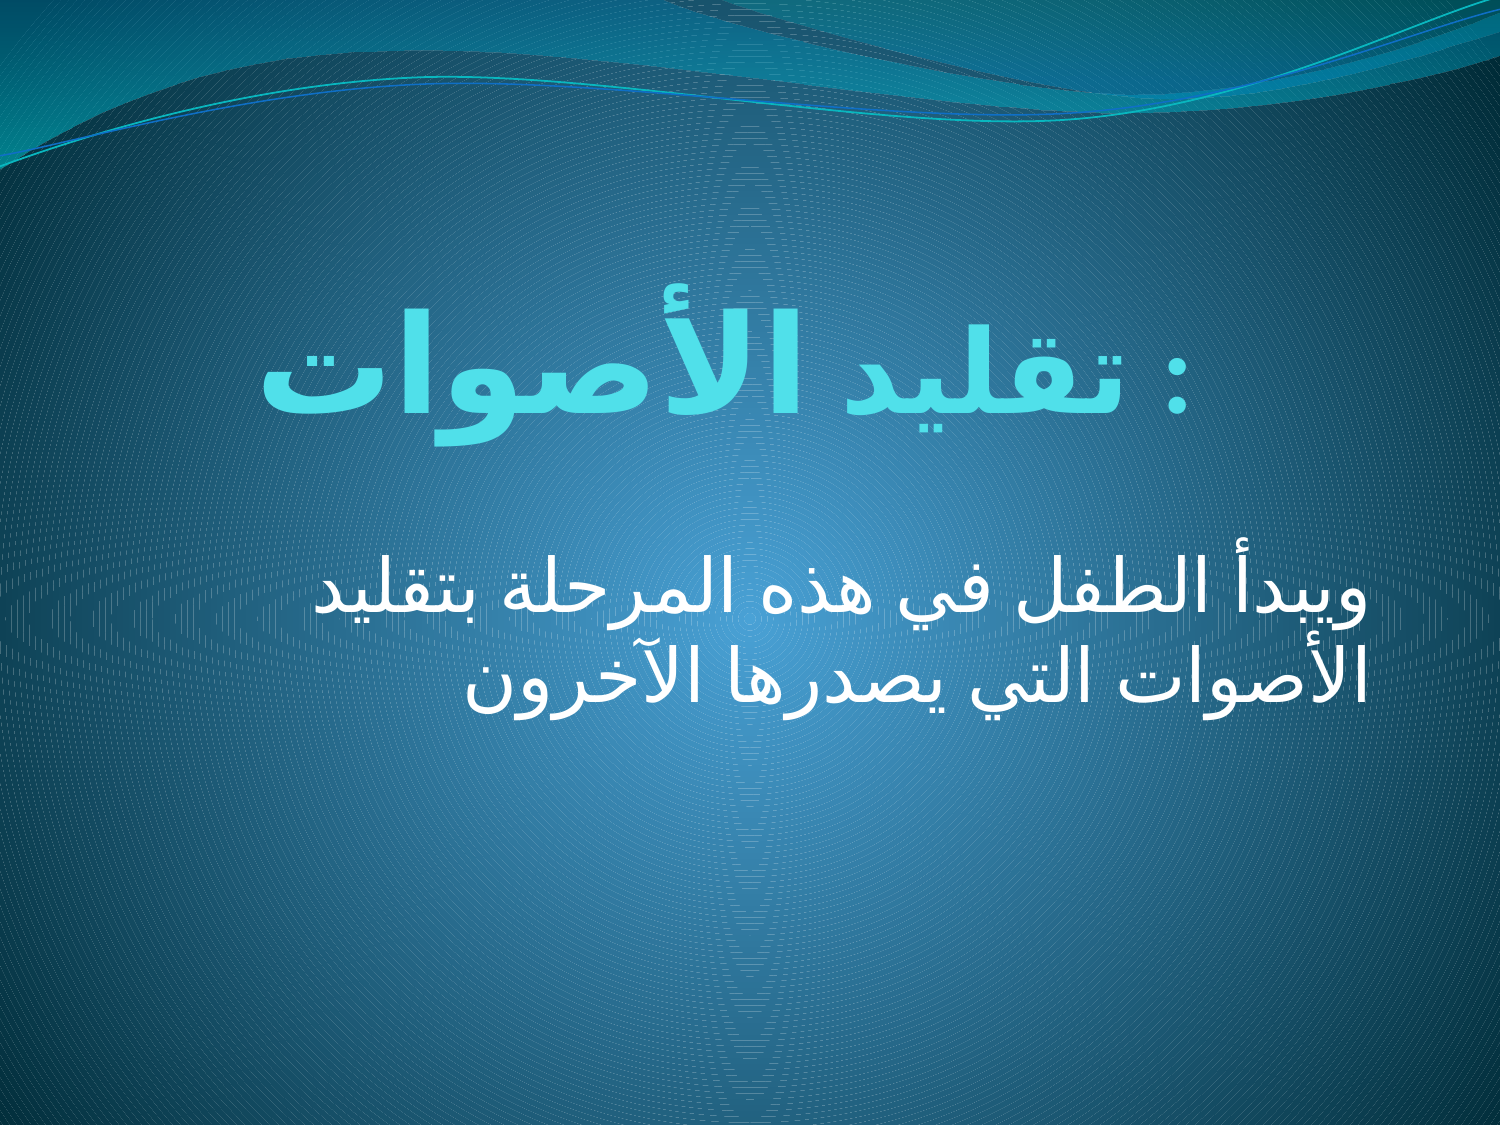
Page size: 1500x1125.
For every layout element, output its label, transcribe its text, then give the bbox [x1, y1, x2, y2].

subtitle ويبدأ الطفل في هذه المرحلة بتقليد الأصوات التي يصدرها الآخرون [87, 529, 1376, 903]
title تقليد الأصوات : [82, 140, 1370, 441]
